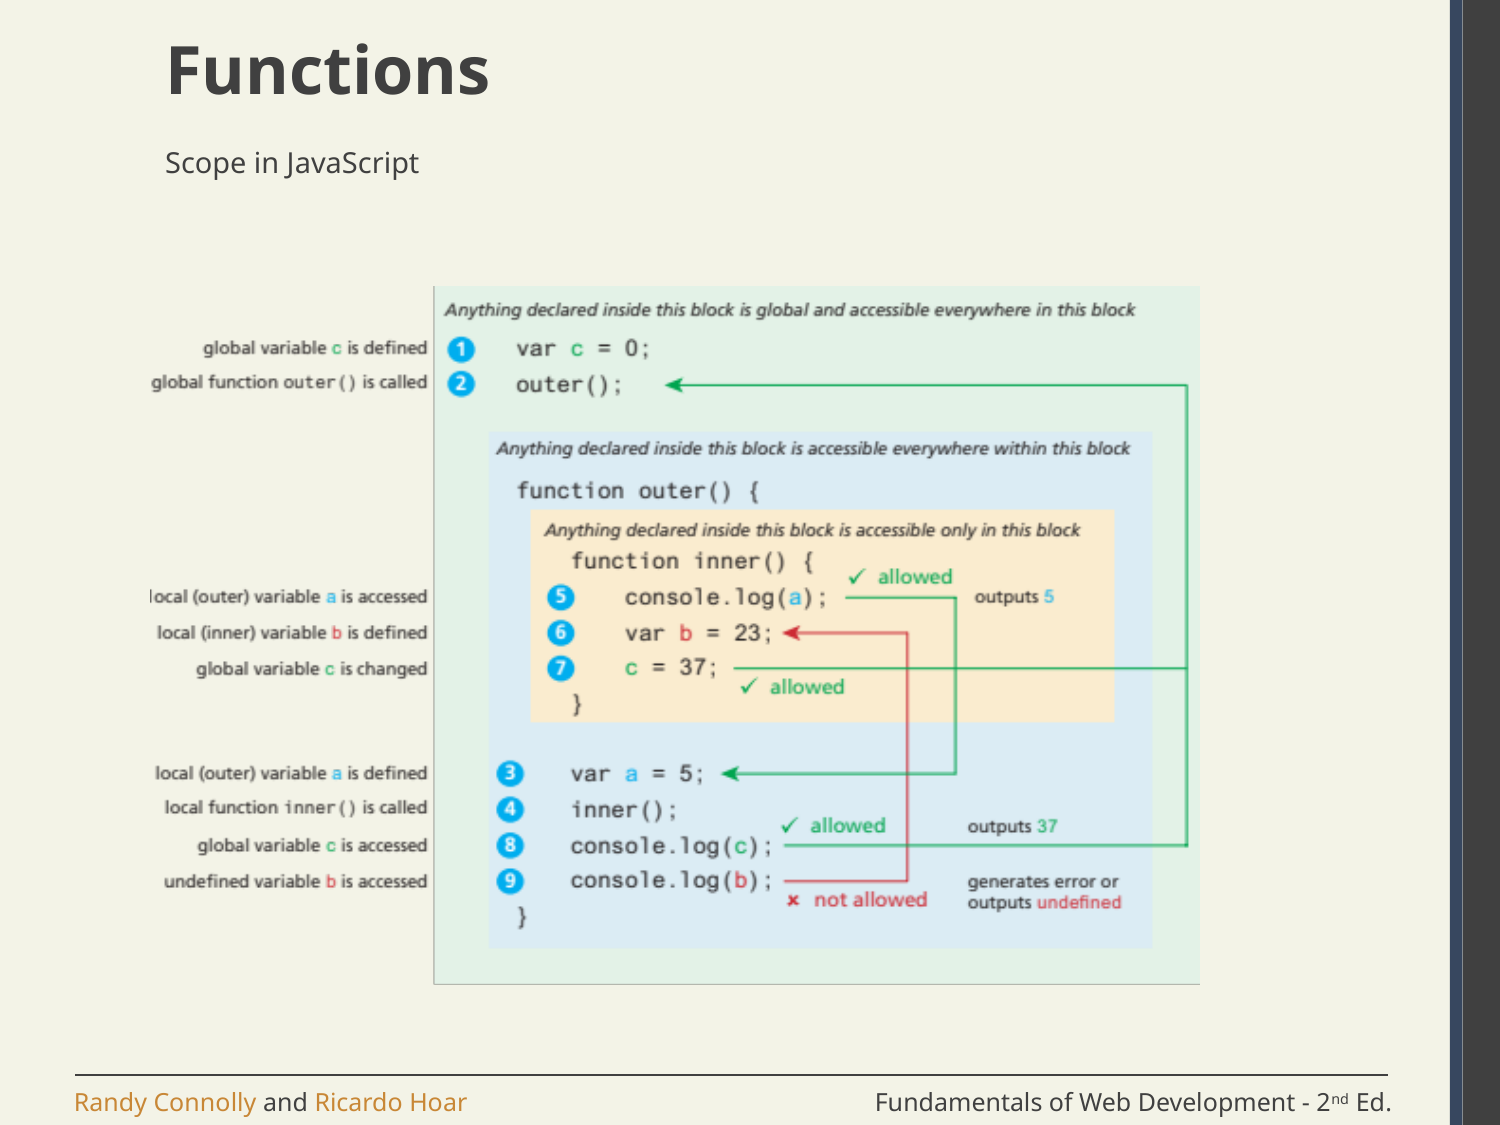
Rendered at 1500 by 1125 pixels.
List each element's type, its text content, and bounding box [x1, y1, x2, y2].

title Functions [150, 20, 1425, 188]
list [149, 269, 1201, 1013]
list Scope in JavaScript [150, 137, 1200, 188]
